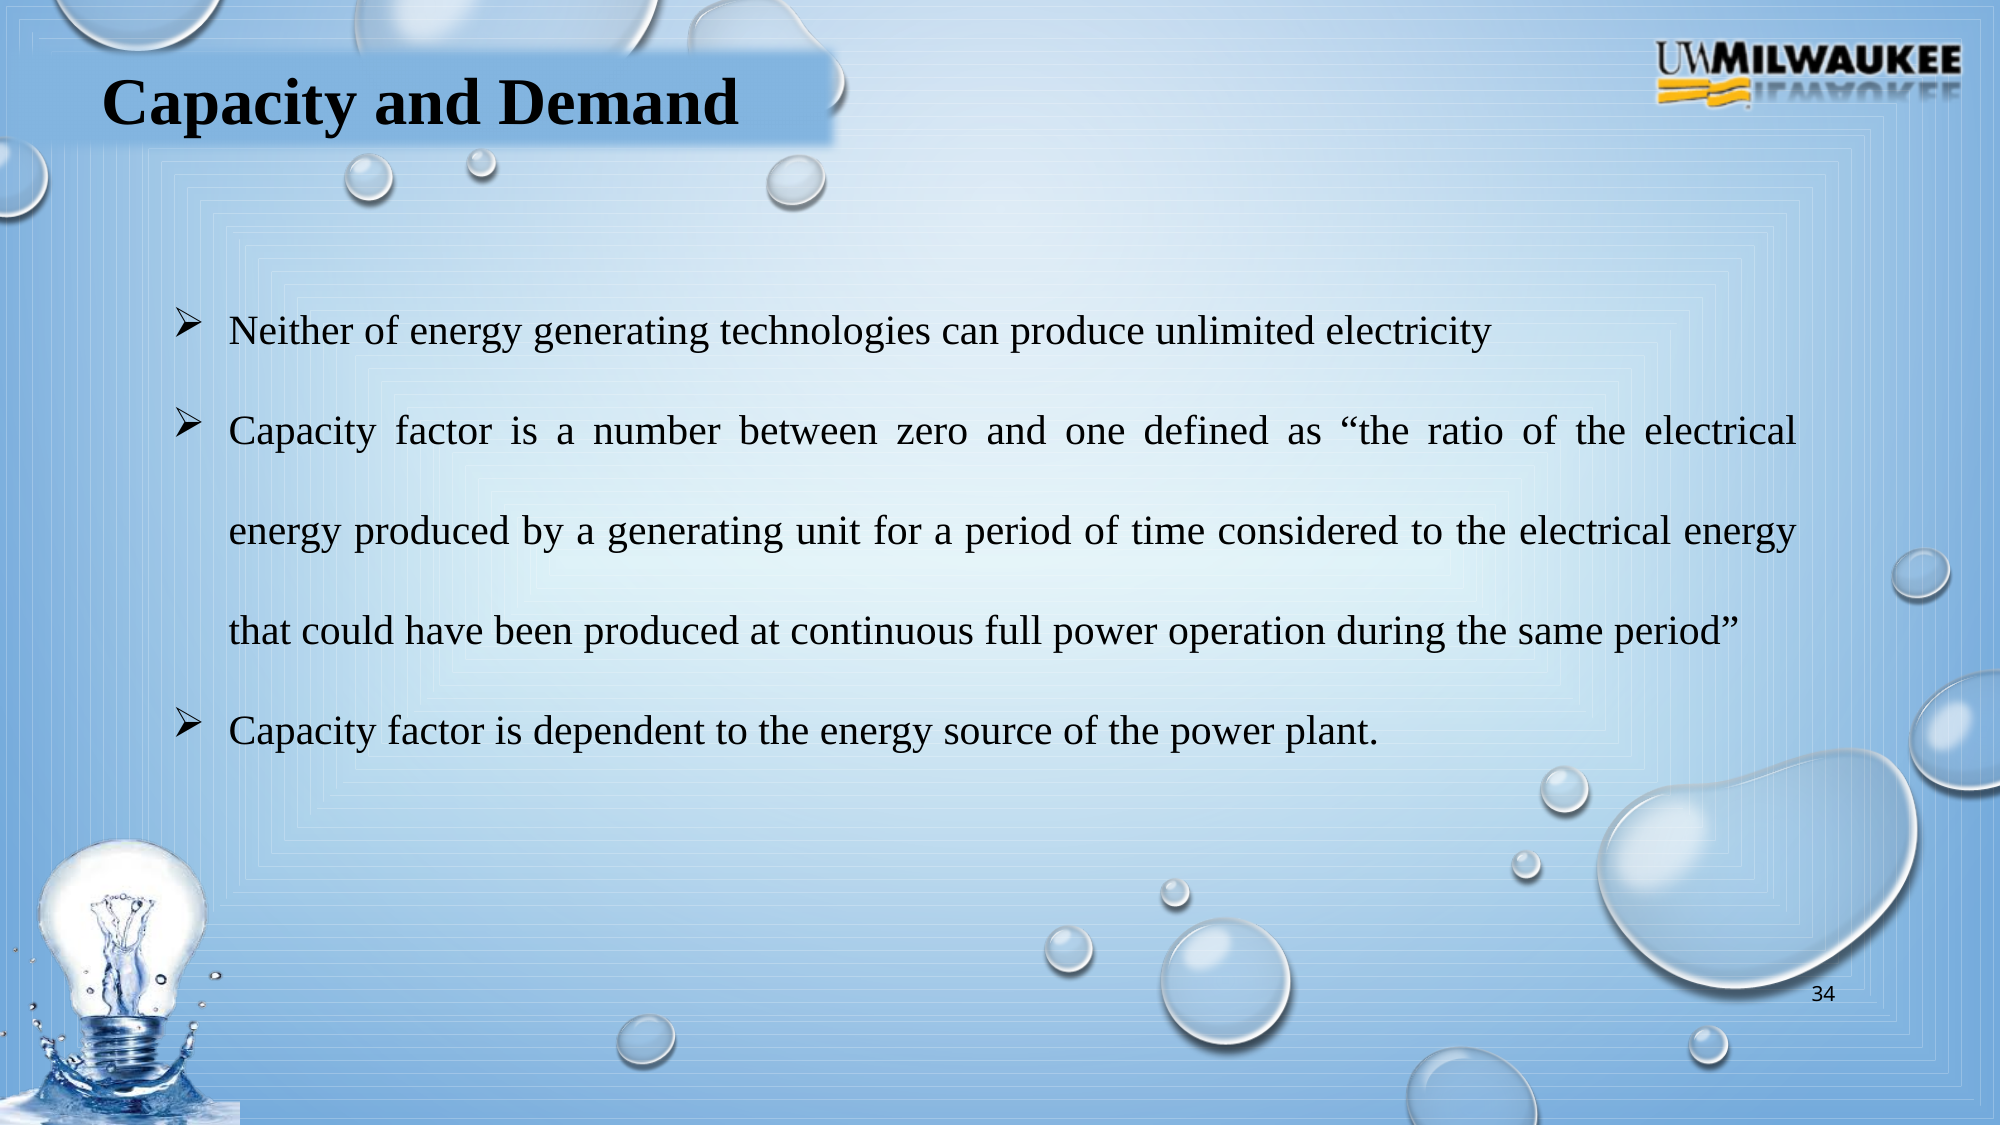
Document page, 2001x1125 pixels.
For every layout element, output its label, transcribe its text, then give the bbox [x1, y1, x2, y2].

picture [0, 0, 2000, 1125]
text_box Capacity and Demand [15, 56, 827, 140]
text_box Neither of energy generating technologies can produce unlimited electricity Capacity factor is a number between zero and one defined as “the ratio of the electrical energy produced by a generating unit for a period of time considered to the electrical energy that could have been produced at continuous full power operation during the same period” Capacity factor is dependent to the energy source of the power plant. [157, 245, 1814, 806]
slide_number 34 [1724, 965, 1851, 1025]
